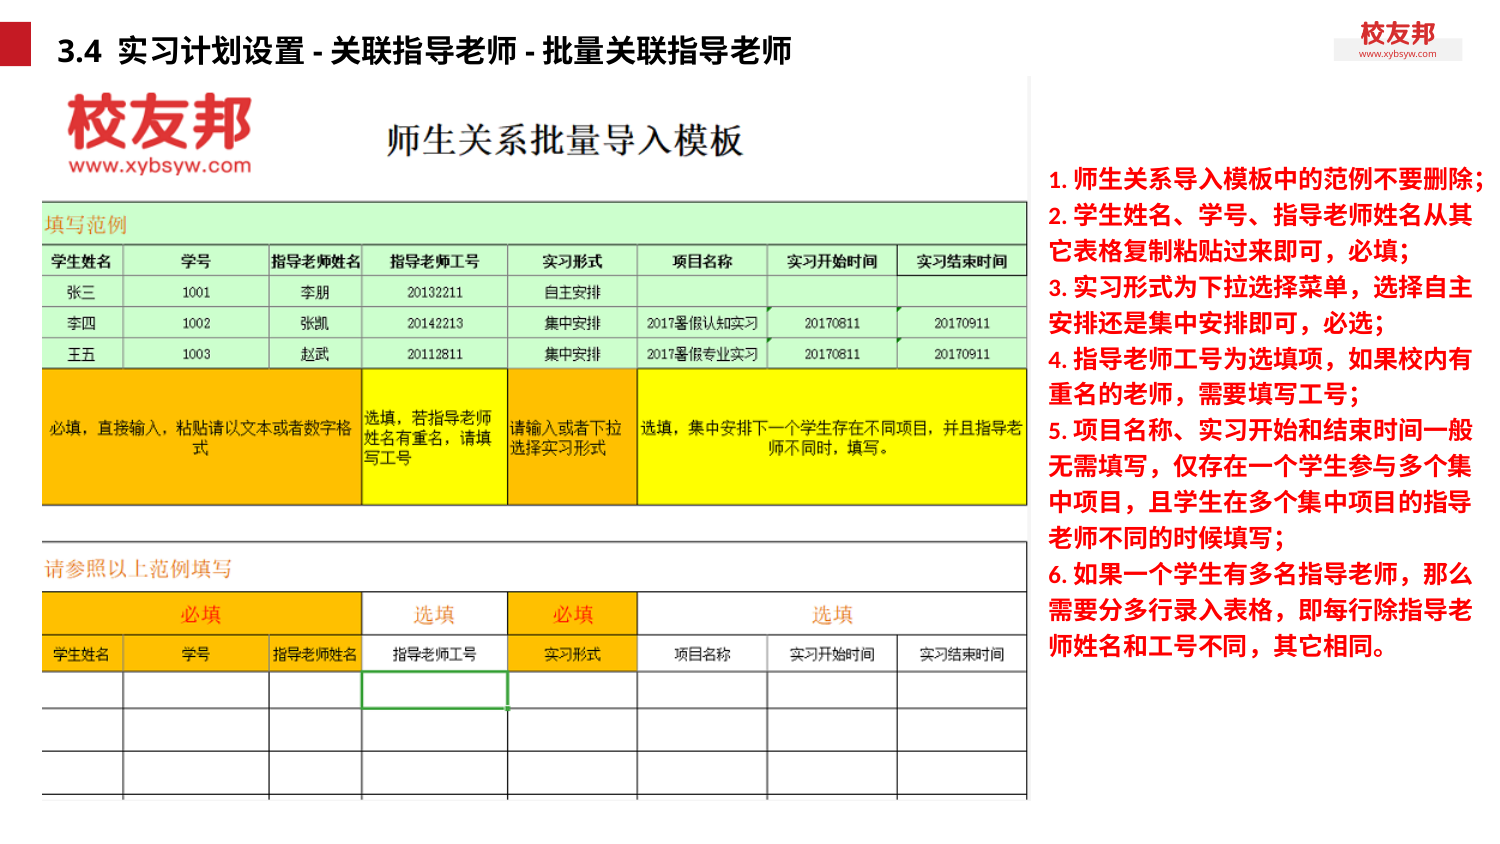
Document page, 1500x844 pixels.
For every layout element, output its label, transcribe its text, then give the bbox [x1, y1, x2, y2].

picture [42, 76, 1031, 801]
text_box 1.师生关系导入模板中的范例不要删除； 2.学生姓名、学号、指导老师姓名从其它表格复制粘贴过来即可，必填； 3.实习形式为下拉选择菜单，选择自主安排还是集中安排即可，必选； 4.指导老师工号为选填项，如果校内有重名的老师，需要填写工号； 5.项目名称、实习开始和结束时间一般无需填写，仅存在一个学生参与多个集中项目，且学生在多个集中项目的指导老师不同的时候填写； 6.如果一个学生有多名指导老师，那么需要分多行录入表格，即每行除指导老师姓名和工号不同，其它相同。 [1033, 150, 1495, 668]
title 3.4 实习计划设置-关联指导老师-批量关联指导老师 [42, 11, 939, 76]
picture [1361, 21, 1435, 45]
